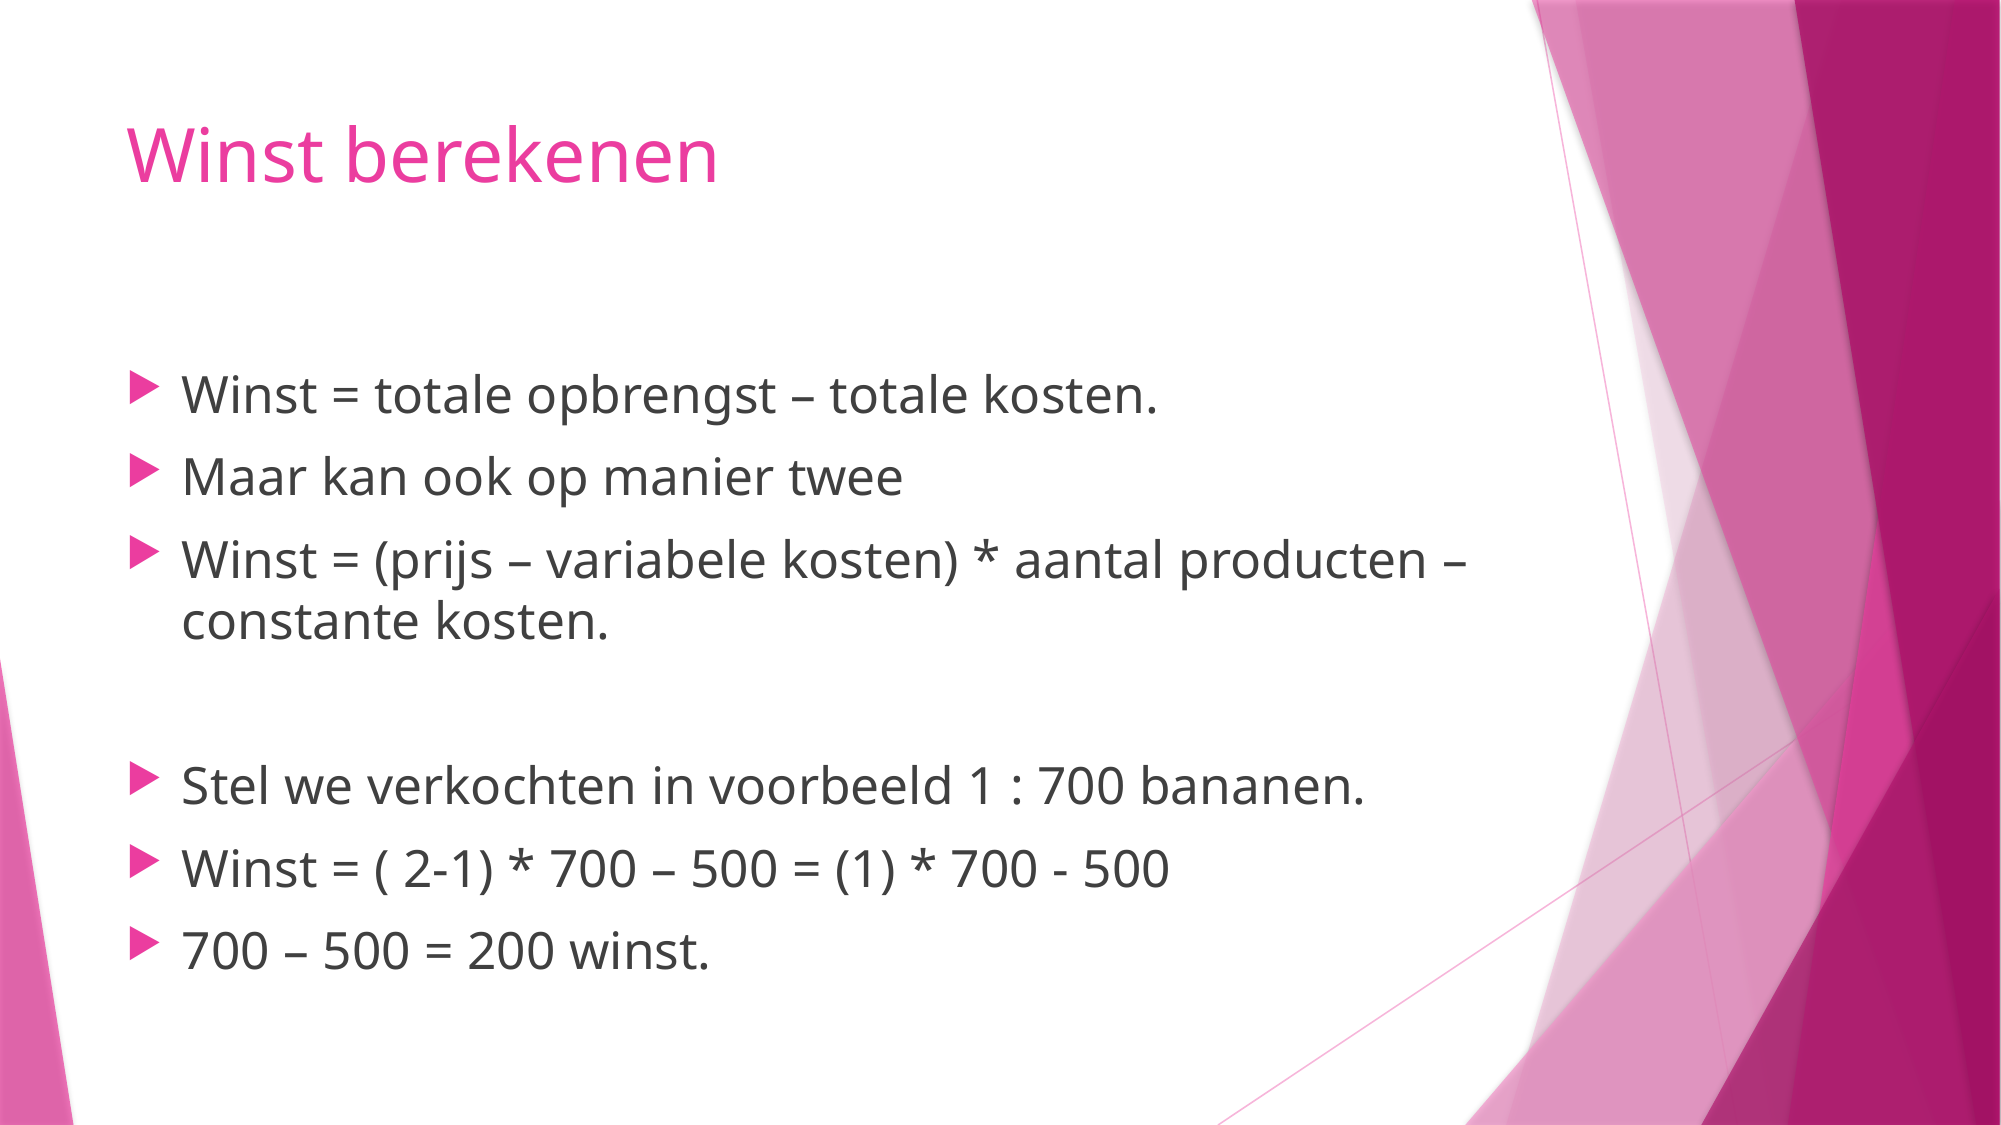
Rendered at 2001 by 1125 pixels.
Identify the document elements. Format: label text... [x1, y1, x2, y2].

list Winst = totale opbrengst – totale kosten. Maar kan ook op manier twee Winst = (prijs – variabele kosten) * aantal producten – constante kosten. Stel we verkochten in voorbeeld 1 : 700 bananen. Winst = ( 2-1) * 700 – 500 = (1) * 700 - 500 700 – 500 = 200 winst. [111, 354, 1522, 992]
title Winst berekenen [111, 99, 1522, 317]
